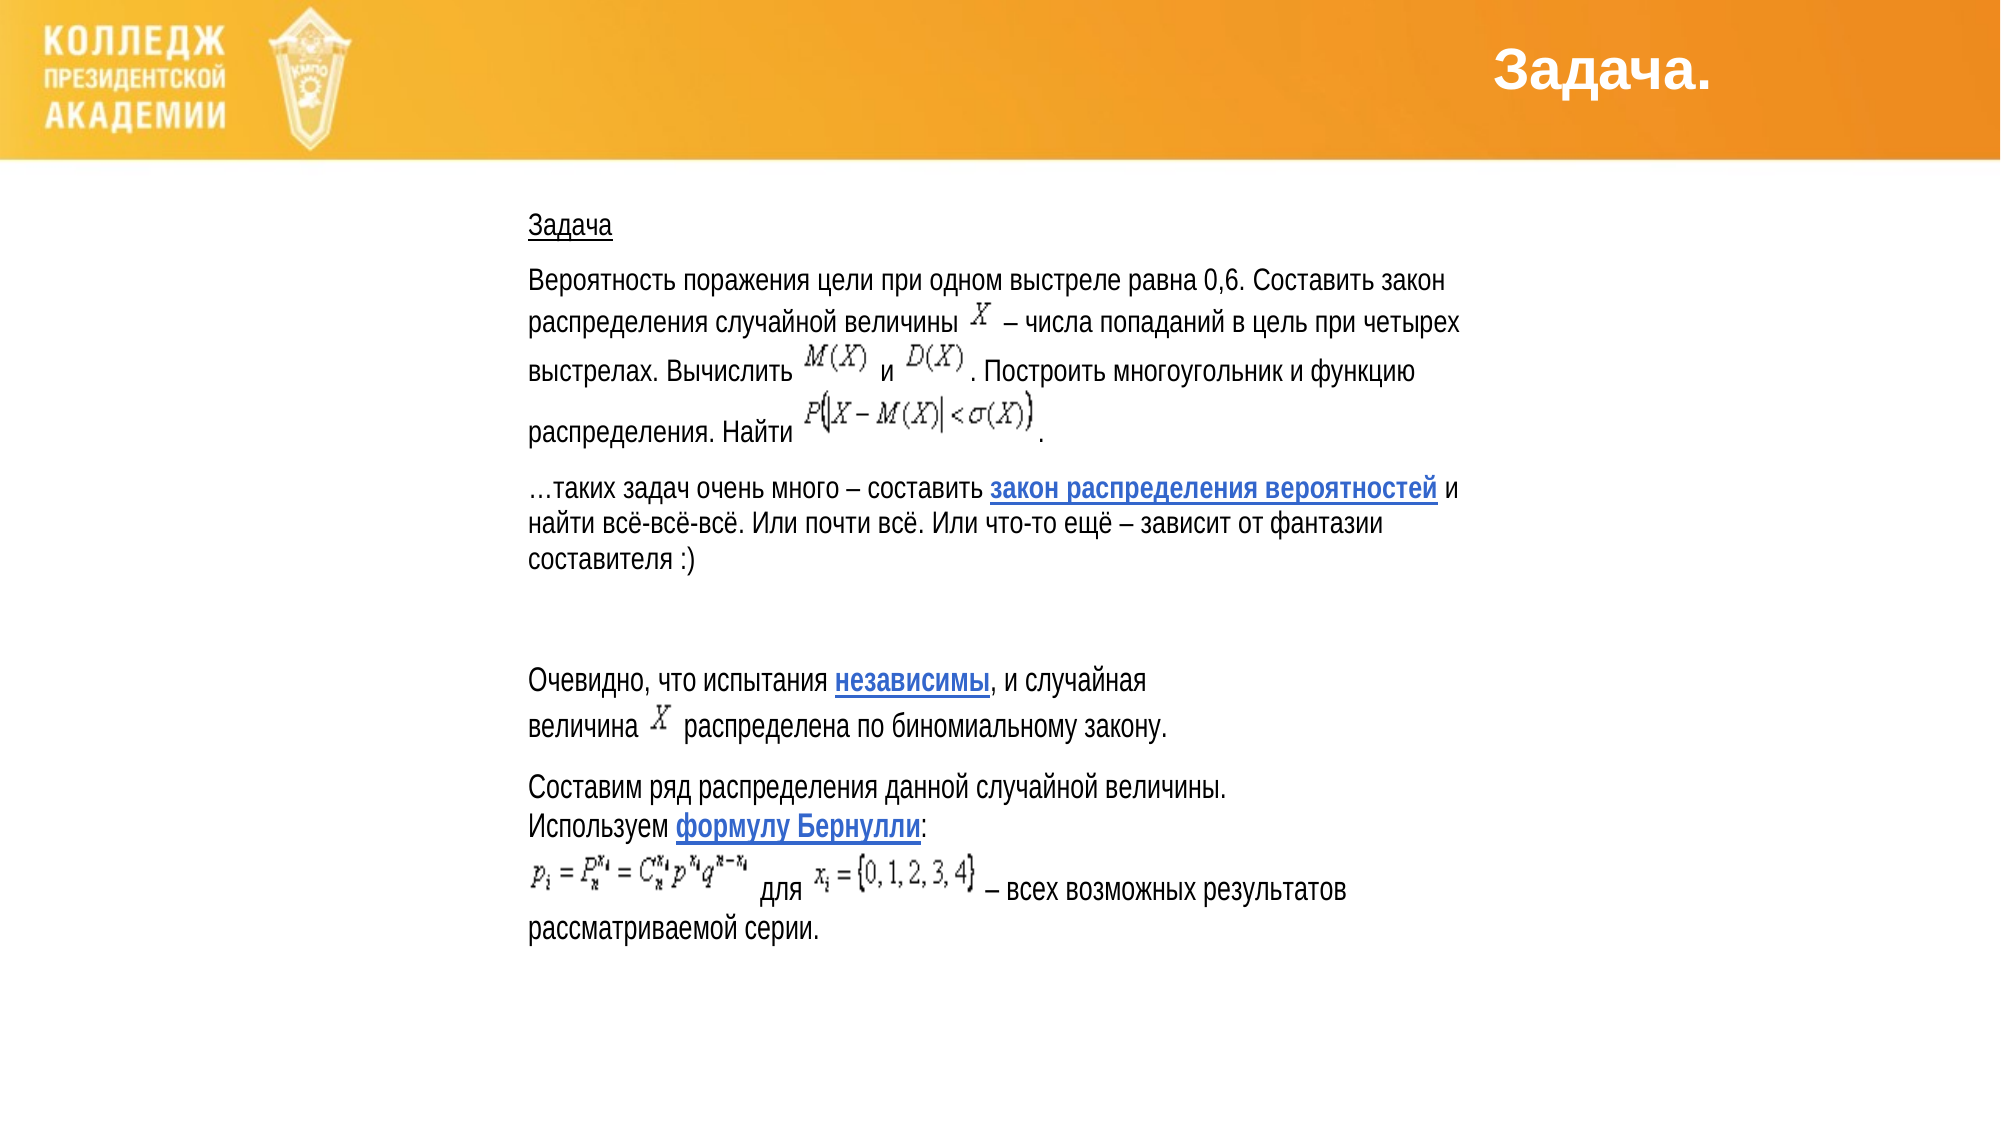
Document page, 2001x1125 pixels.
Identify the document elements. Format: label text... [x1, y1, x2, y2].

text_box Задача. [1478, 32, 1879, 129]
picture [0, 0, 2001, 1125]
